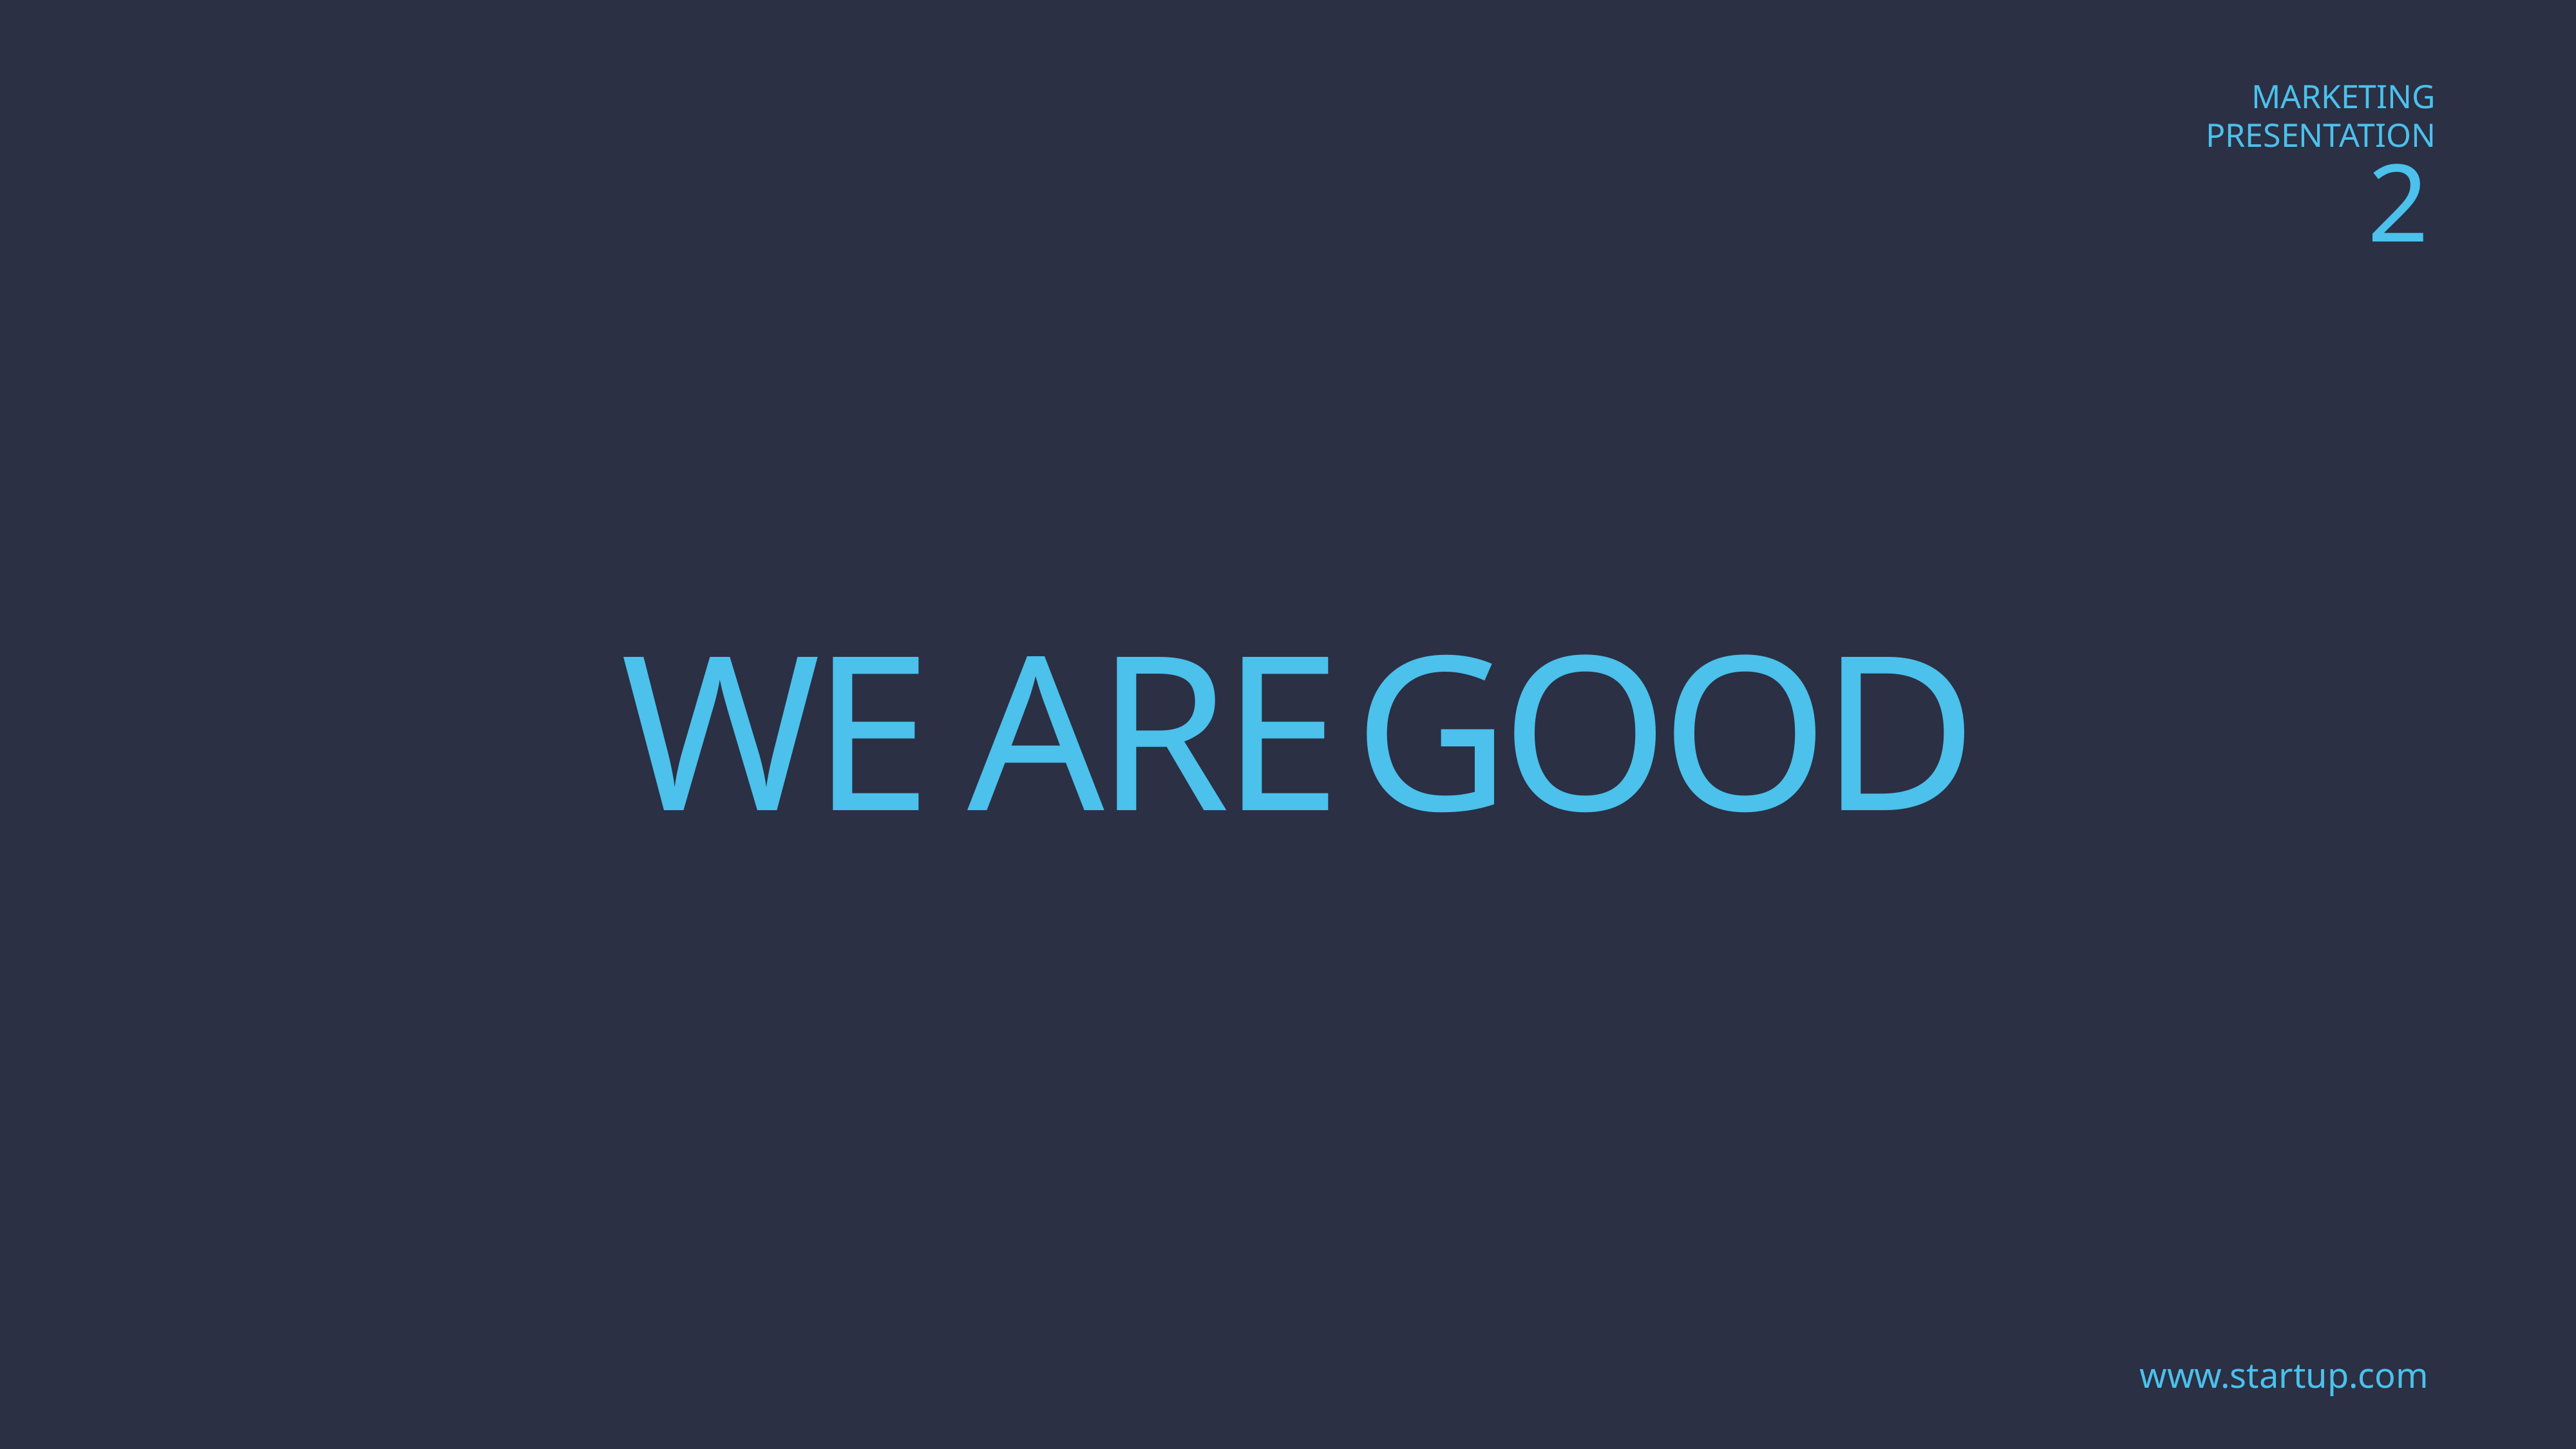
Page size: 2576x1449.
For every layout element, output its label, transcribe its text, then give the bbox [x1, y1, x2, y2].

text_box GOOD [1354, 596, 1978, 854]
text_box ARE [967, 596, 1341, 854]
text_box WE [621, 596, 933, 854]
